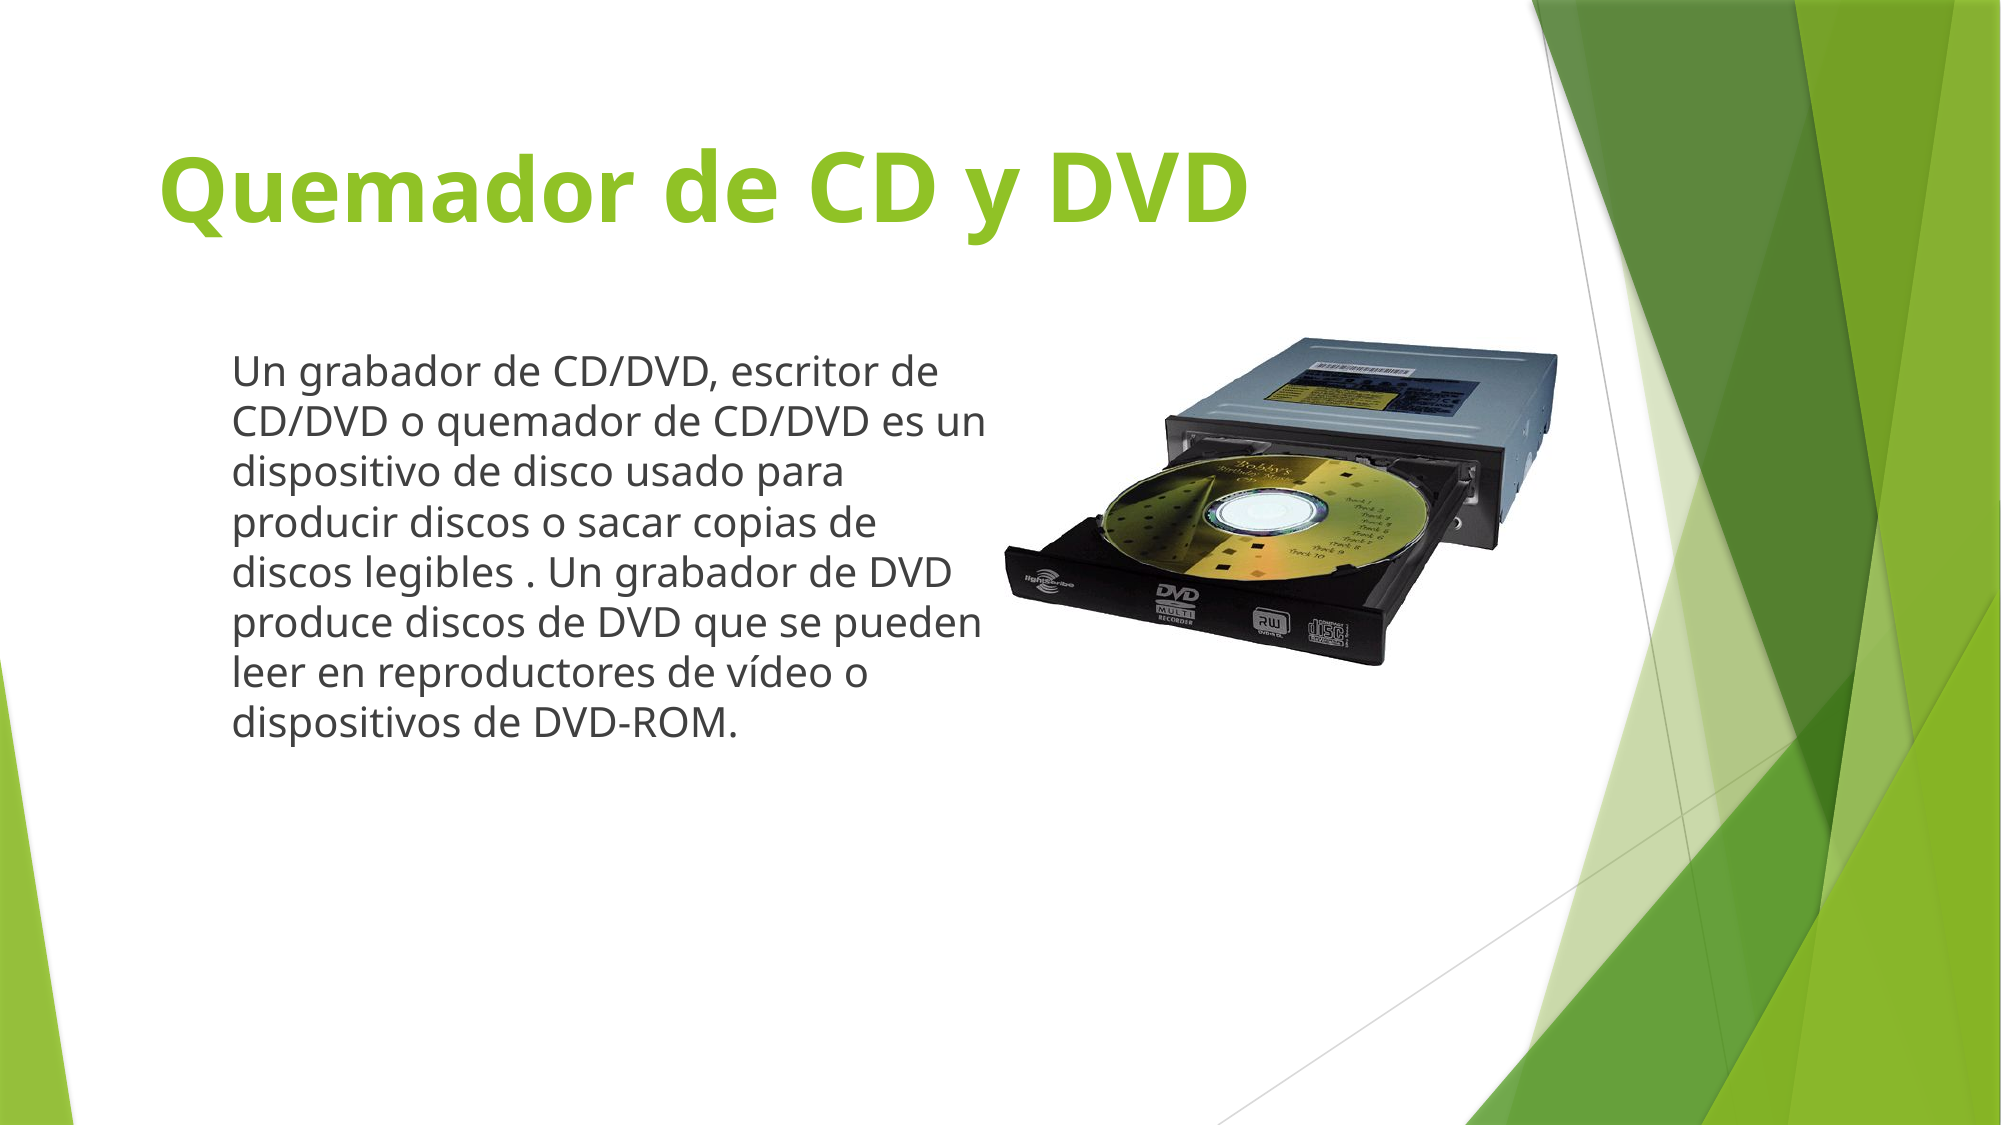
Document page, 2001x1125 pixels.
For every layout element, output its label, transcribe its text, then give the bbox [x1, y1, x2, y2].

title Quemador de CD y DVD [142, 75, 1282, 338]
list Un grabador de CD/DVD, escritor de CD/DVD o quemador de CD/DVD es un dispositivo de disco usado para producir discos o sacar copias de discos legibles . Un grabador de DVD produce discos de DVD que se pueden leer en reproductores de vídeo o dispositivos de DVD-ROM. [216, 337, 1019, 963]
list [1003, 336, 1559, 666]
